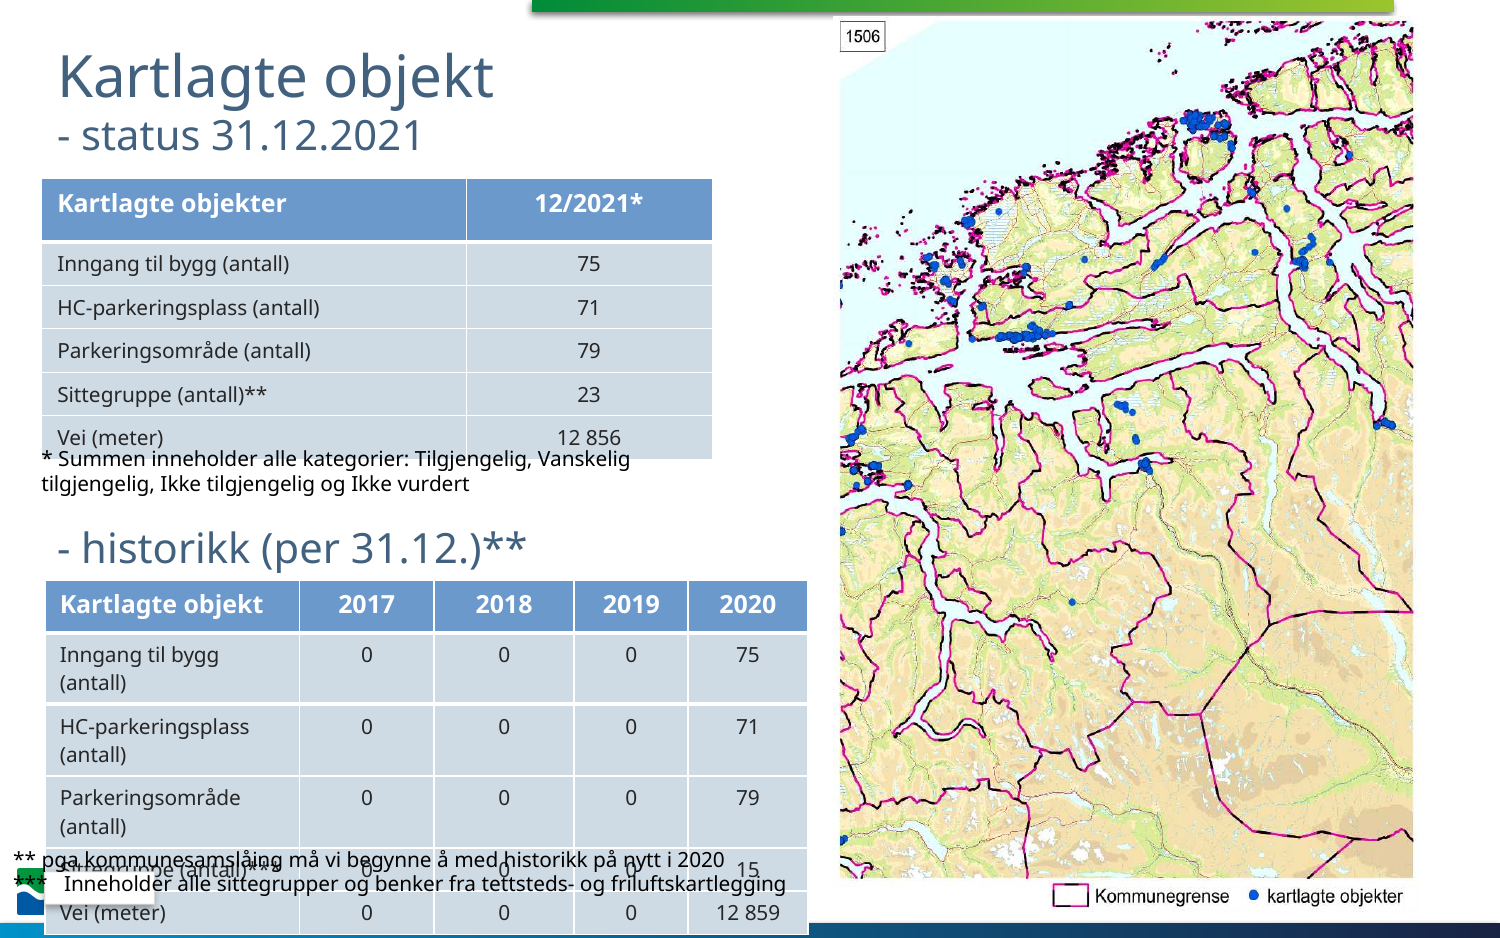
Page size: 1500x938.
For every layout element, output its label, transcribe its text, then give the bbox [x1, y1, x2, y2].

table_cell 0 [435, 777, 573, 838]
table_header 2018 [435, 581, 573, 631]
table_cell 0 [435, 706, 573, 775]
table_cell Sittegruppe (antall)** [42, 373, 466, 415]
table_cell 0 [300, 777, 433, 838]
picture [833, 16, 1419, 913]
table_header 2017 [300, 581, 433, 631]
text_box * Summen inneholder alle kategorier: Tilgjengelig, Vanskelig tilgjengelig, Ikke tilgjengelig og Ikke vurdert [26, 438, 711, 504]
table_cell 75 [689, 635, 807, 702]
table_cell 79 [467, 329, 712, 372]
table_cell 0 [300, 706, 433, 775]
table_header 2020 [689, 581, 807, 631]
table_cell Inngang til bygg (antall) [42, 244, 466, 285]
table_cell 0 [300, 904, 433, 934]
table_cell Vei (meter) [46, 904, 299, 934]
text_box - historikk (per 31.12.)** [42, 496, 828, 580]
table_cell 0 [435, 904, 573, 934]
table_cell 0 [435, 635, 573, 702]
table_cell 0 [575, 635, 687, 702]
table_header 2019 [575, 581, 687, 631]
table_cell 15 [802, 849, 807, 890]
table_cell Vei (meter) [42, 416, 466, 438]
table_cell 71 [467, 286, 712, 328]
text_box Kartlagte objekt - status 31.12.2021 [42, 24, 828, 167]
table_header Kartlagte objekter [42, 179, 466, 240]
table_cell 0 [575, 904, 687, 934]
table_cell HC-parkeringsplass (antall) [42, 286, 466, 328]
table_cell 0 [300, 635, 433, 702]
table_cell Inngang til bygg (antall) [46, 635, 299, 702]
table_cell 0 [575, 706, 687, 775]
table_cell 75 [467, 244, 712, 285]
table_cell 79 [689, 777, 807, 847]
text_box ** pga kommunesamslåing må vi begynne å med historikk på nytt i 2020 *** Inneholder alle sittegrupper og benker fra tettsteds- og friluftskartlegging [0, 838, 802, 904]
table_cell Parkeringsområde (antall) [46, 777, 299, 838]
table_header Kartlagte objekt [46, 581, 299, 631]
table_header 12/2021* [467, 179, 712, 240]
table_cell 12 856 [467, 416, 712, 459]
table_cell 12 859 [689, 892, 807, 934]
table_cell 71 [689, 706, 807, 775]
table_cell HC-parkeringsplass (antall) [46, 706, 299, 775]
table_cell Parkeringsområde (antall) [42, 329, 466, 372]
table_cell 23 [467, 373, 712, 415]
table_cell 0 [575, 777, 687, 838]
